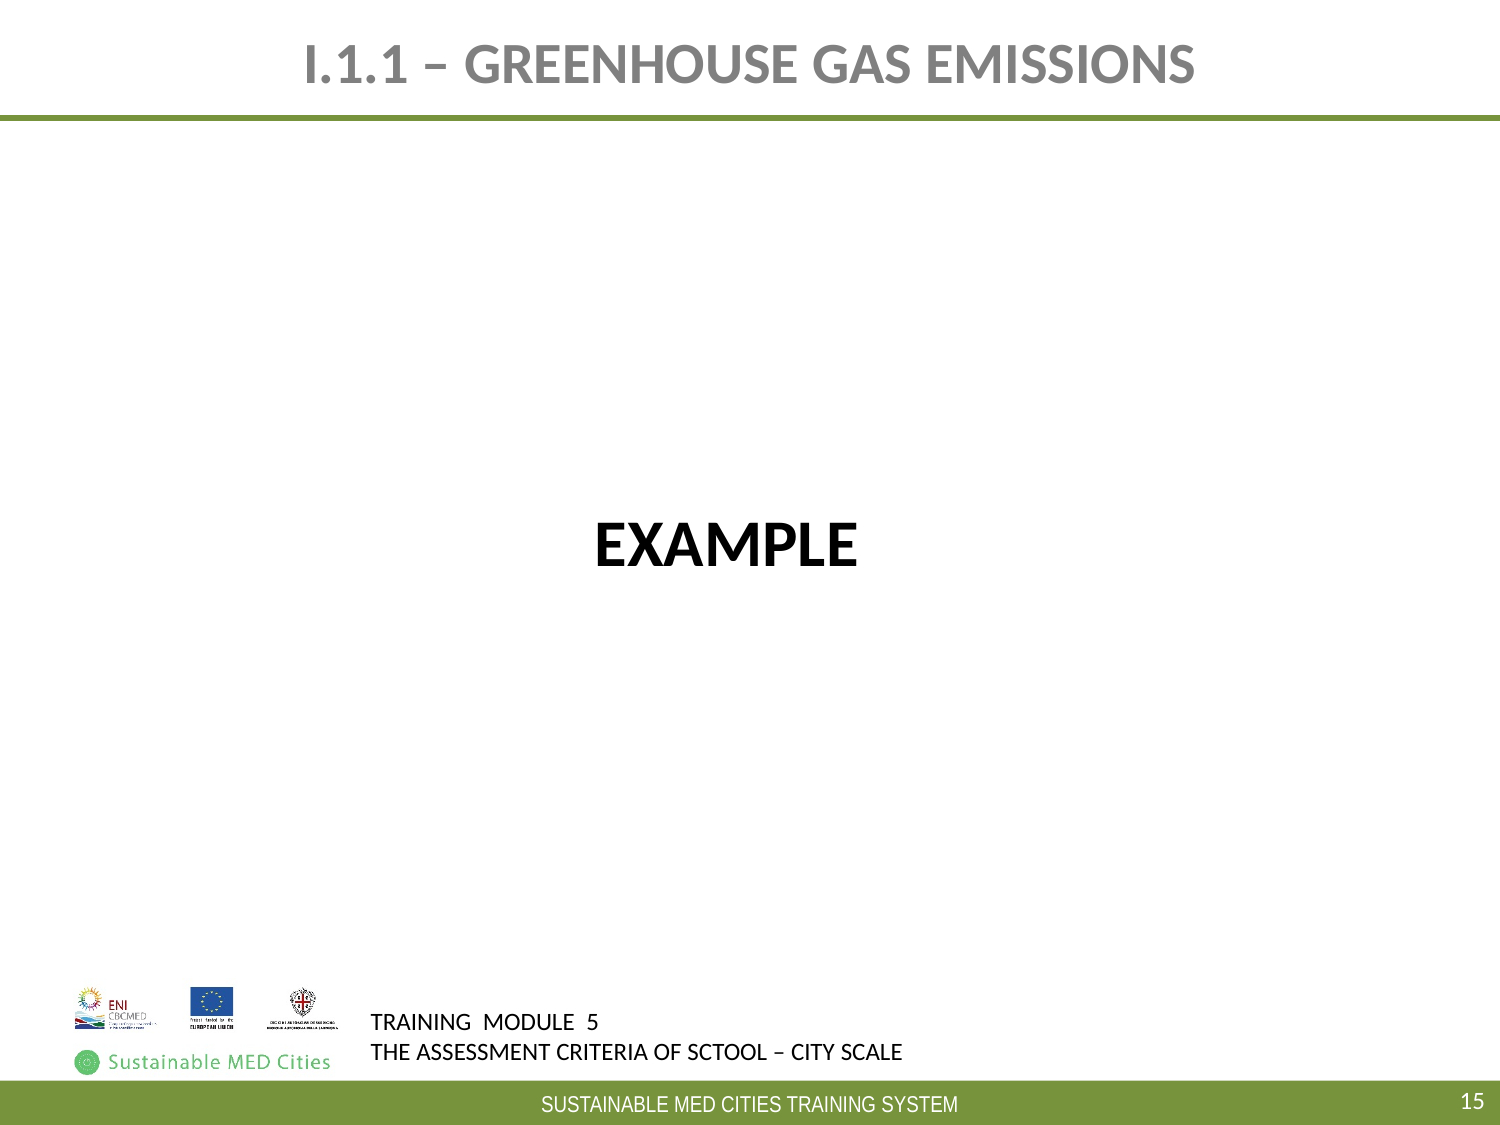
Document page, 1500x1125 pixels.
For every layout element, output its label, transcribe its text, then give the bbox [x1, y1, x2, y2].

slide_number 15 [1149, 1074, 1500, 1125]
picture [62, 978, 356, 1080]
list EXAMPLE [43, 262, 1425, 944]
title I.1.1 – GREENHOUSE GAS EMISSIONS [0, 0, 1500, 121]
